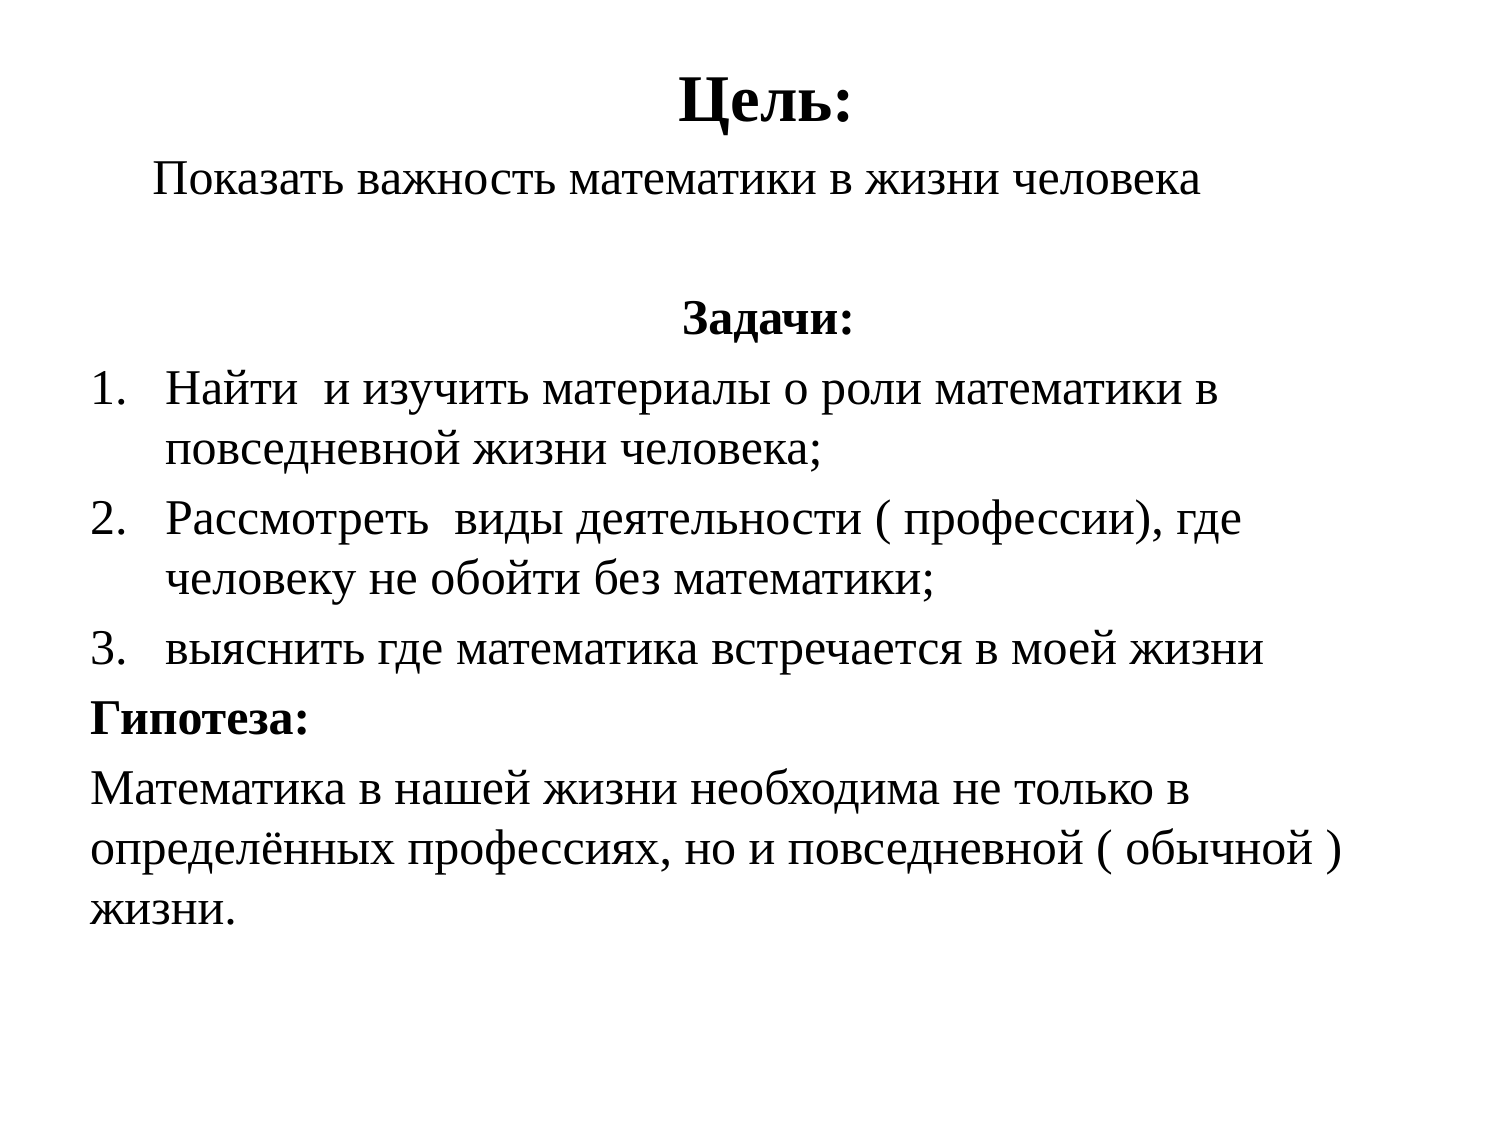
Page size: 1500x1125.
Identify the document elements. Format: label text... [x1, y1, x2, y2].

list Цель: Показать важность математики в жизни человека Задачи: Найти и изучить материалы о роли математики в повседневной жизни человека; Рассмотреть виды деятельности ( профессии), где человеку не обойти без математики; выяснить где математика встречается в моей жизни Гипотеза: Математика в нашей жизни необходима не только в определённых профессиях, но и повседневной ( обычной ) жизни. [75, 46, 1425, 1125]
